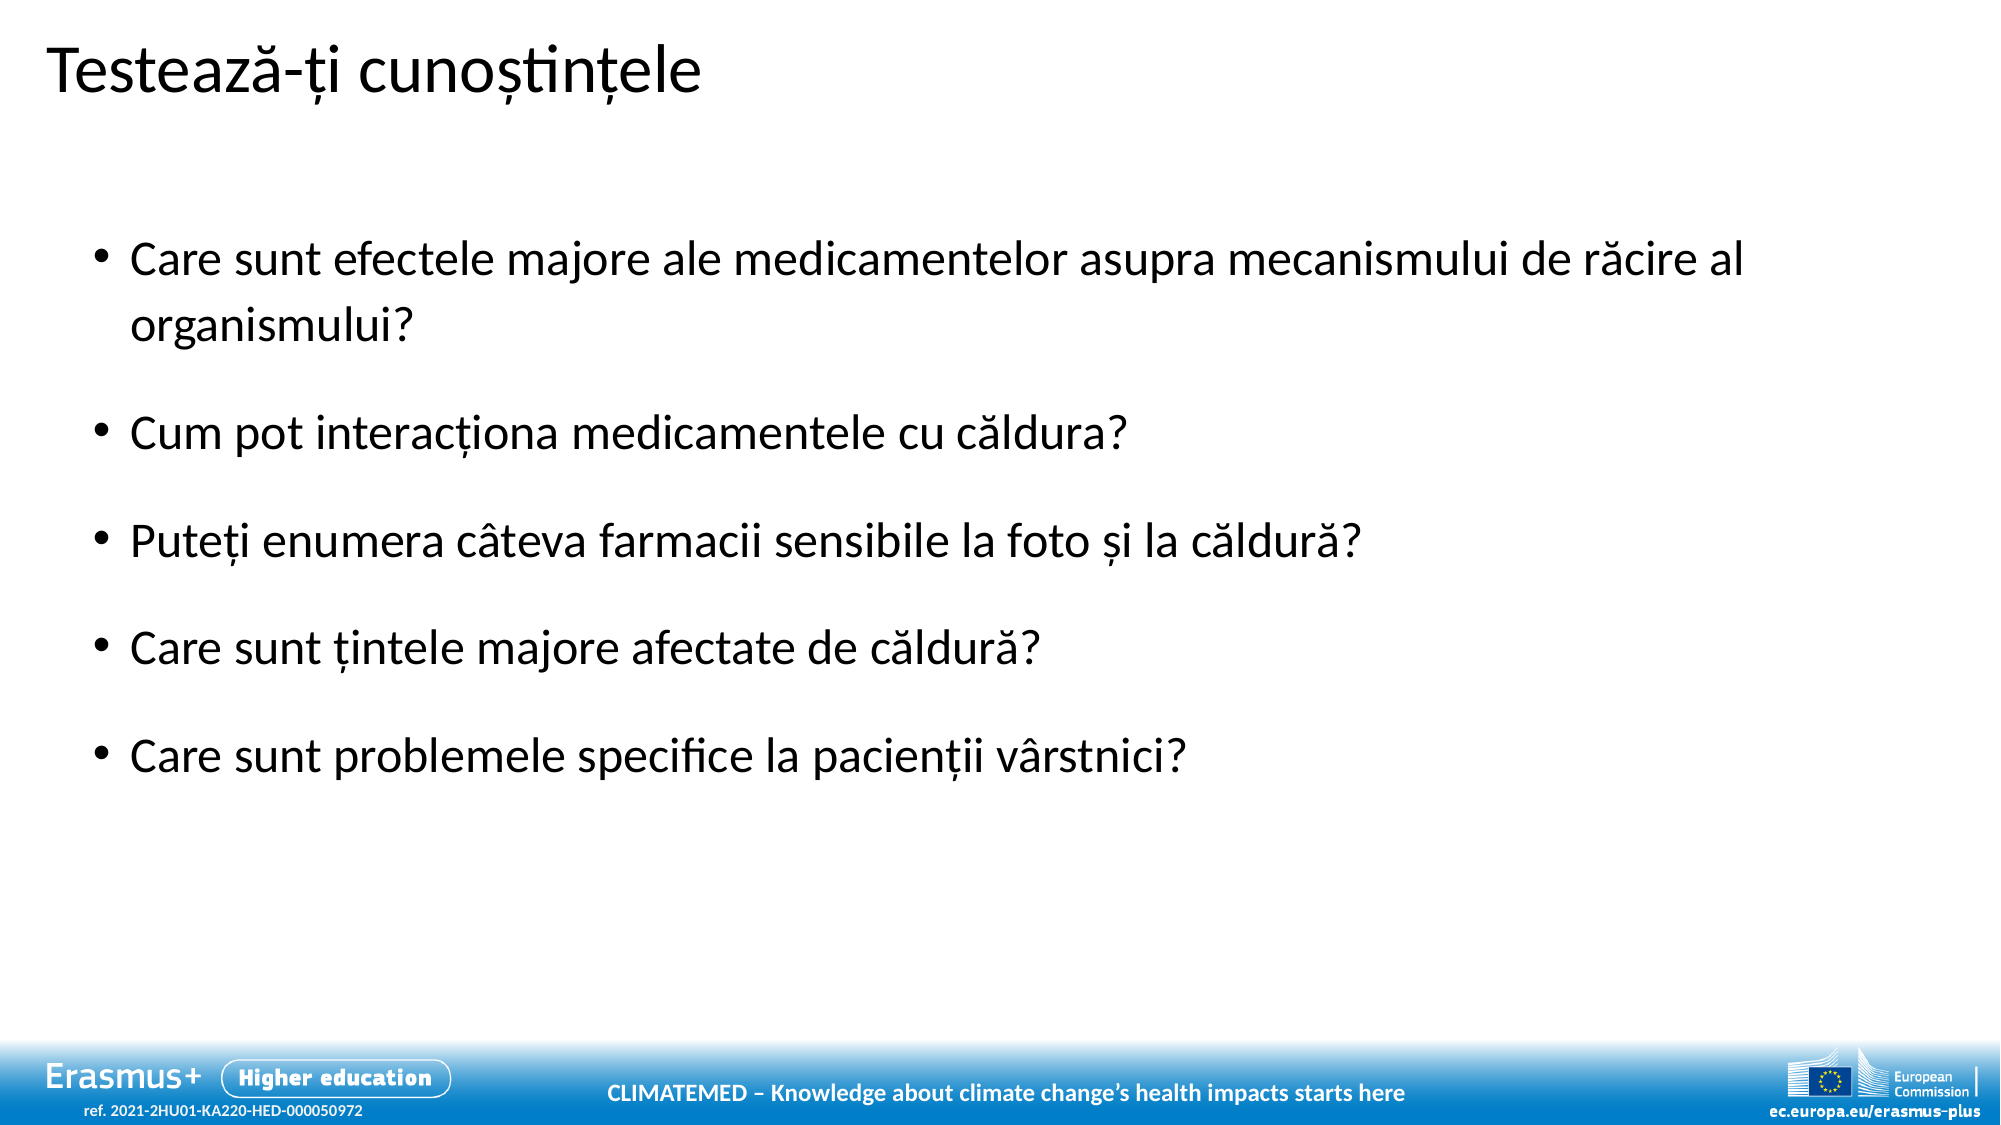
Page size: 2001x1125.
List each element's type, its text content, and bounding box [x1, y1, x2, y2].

title Testează-ți cunoștințele [31, 25, 1984, 116]
list Care sunt efectele majore ale medicamentelor asupra mecanismului de răcire al organismului? Cum pot interacționa medicamentele cu căldura? Puteți enumera câteva farmacii sensibile la foto și la căldură? Care sunt țintele majore afectate de căldură? Care sunt problemele specifice la pacienții vârstnici? [77, 212, 1984, 1035]
picture [0, 899, 2000, 1125]
